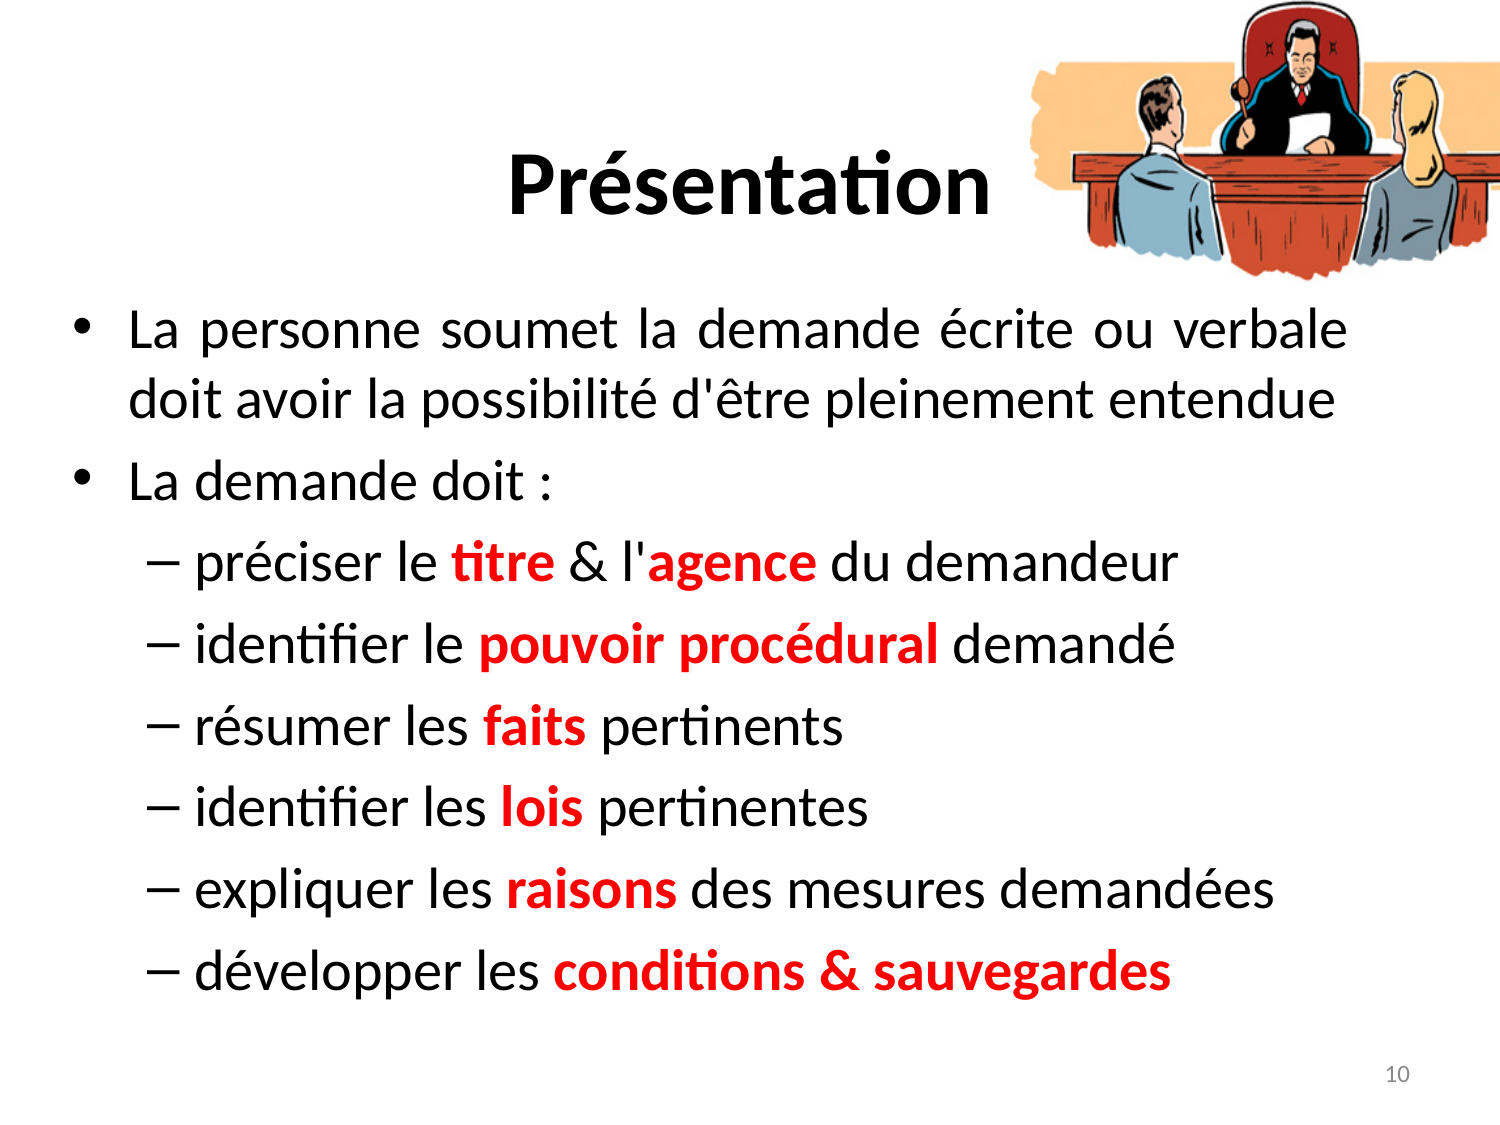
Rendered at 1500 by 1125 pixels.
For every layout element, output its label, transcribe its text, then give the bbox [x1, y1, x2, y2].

picture [1030, 0, 1500, 284]
slide_number 10 [1074, 1042, 1425, 1103]
title Présentation [75, 83, 1025, 272]
text_box La personne soumet la demande écrite ou verbale doit avoir la possibilité d'être pleinement entendue La demande doit : préciser le titre & l'agence du demandeur identifier le pouvoir procédural demandé résumer les faits pertinents identifier les lois pertinentes expliquer les raisons des mesures demandées développer les conditions & sauvegardes [57, 282, 1365, 1125]
